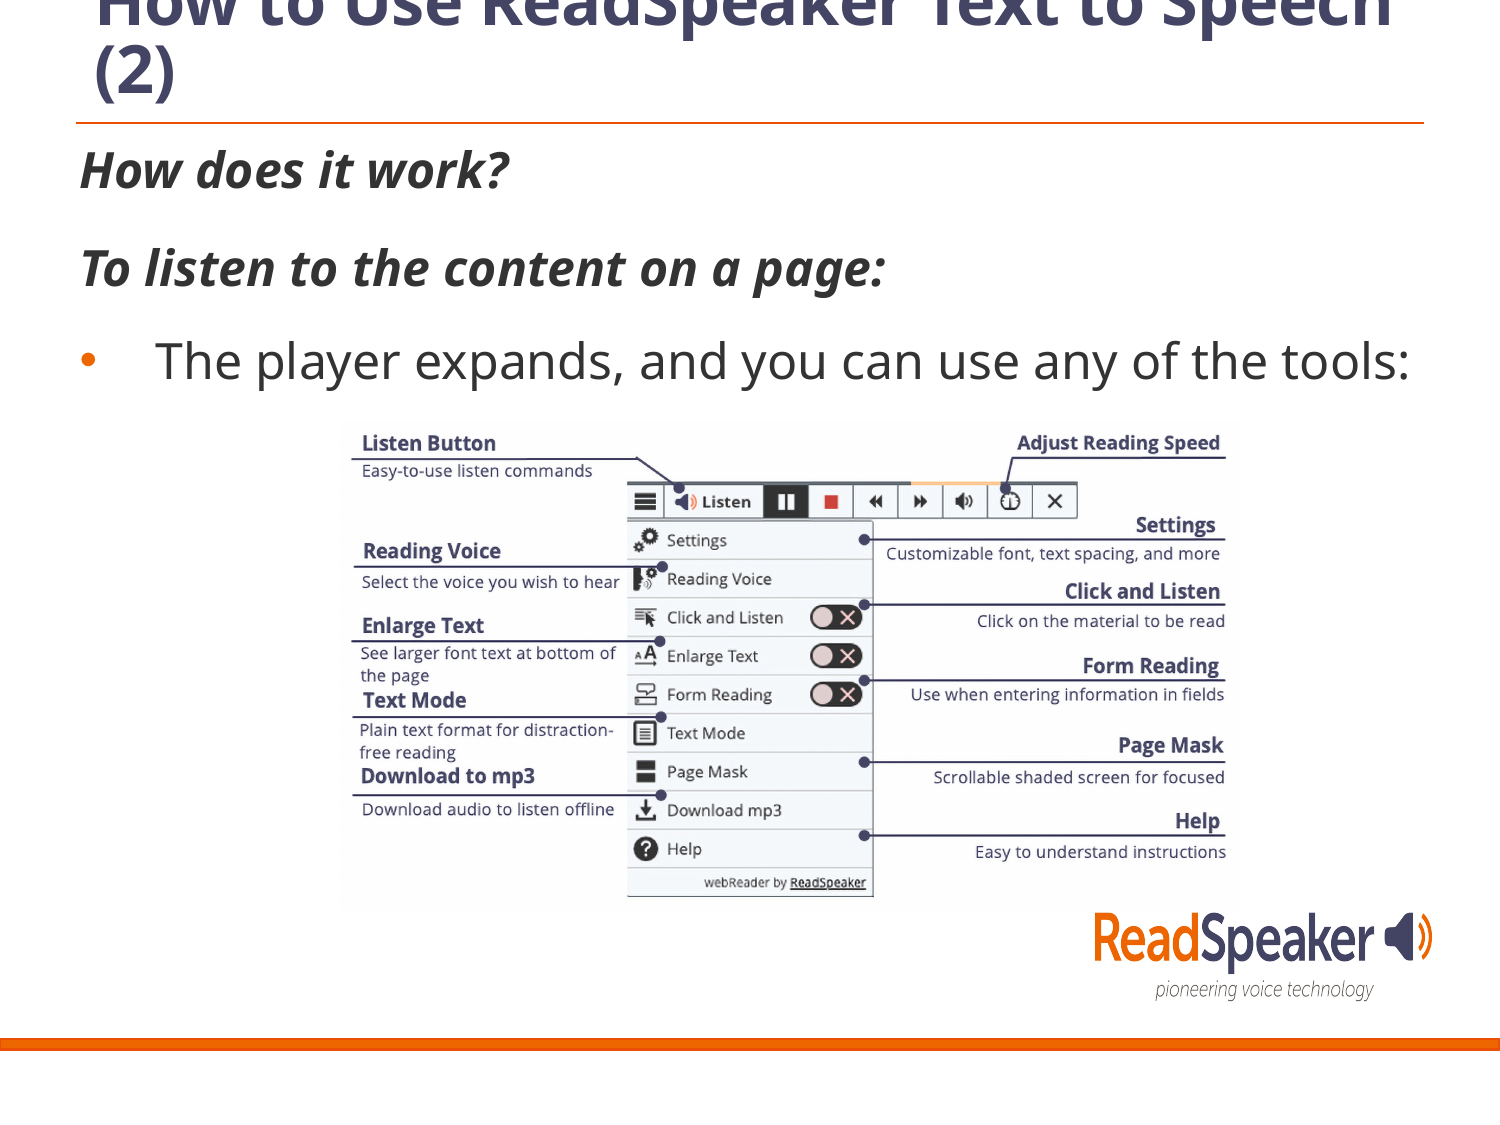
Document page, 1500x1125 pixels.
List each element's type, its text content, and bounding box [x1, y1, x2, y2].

text_box The player expands, and you can use any of the tools: [79, 329, 1449, 422]
title How to Use ReadSpeaker Text to Speech (2) [79, 25, 1500, 115]
list How does it work? To listen to the content on a page: [79, 137, 1461, 329]
picture [339, 420, 1459, 1010]
